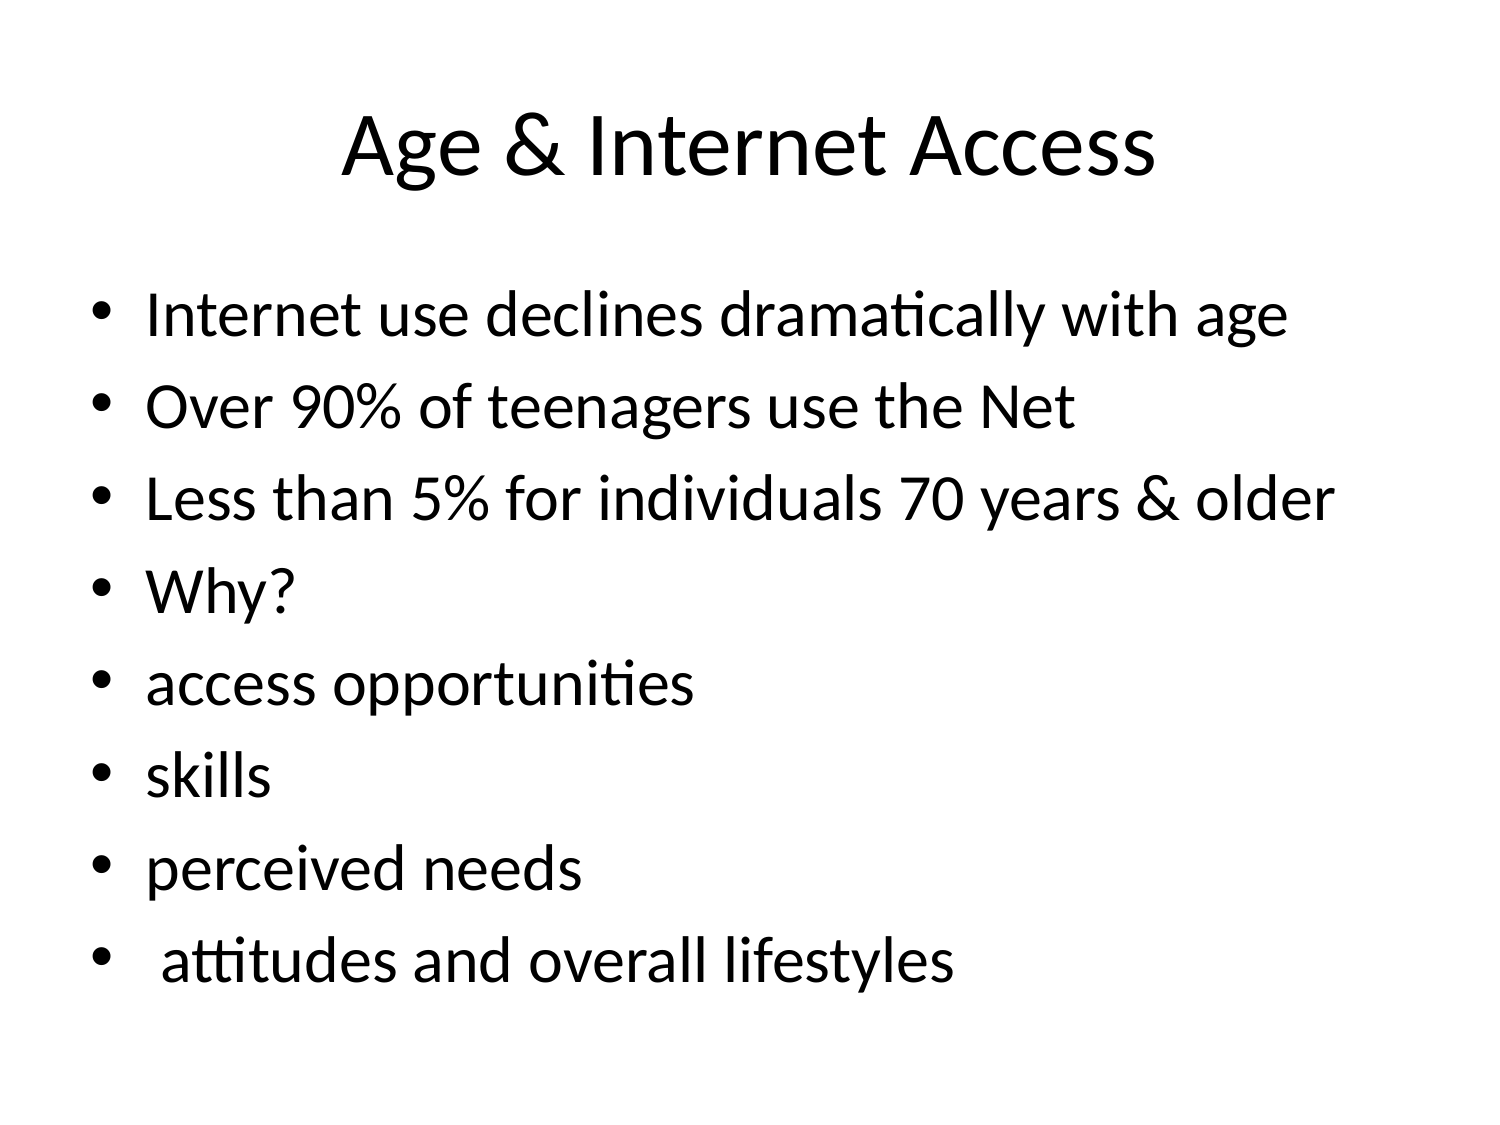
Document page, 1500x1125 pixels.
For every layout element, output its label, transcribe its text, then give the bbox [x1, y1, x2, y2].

title Age & Internet Access [75, 45, 1425, 233]
list Internet use declines dramatically with age Over 90% of teenagers use the Net Less than 5% for individuals 70 years & older Why? access opportunities skills perceived needs attitudes and overall lifestyles [75, 262, 1425, 1005]
